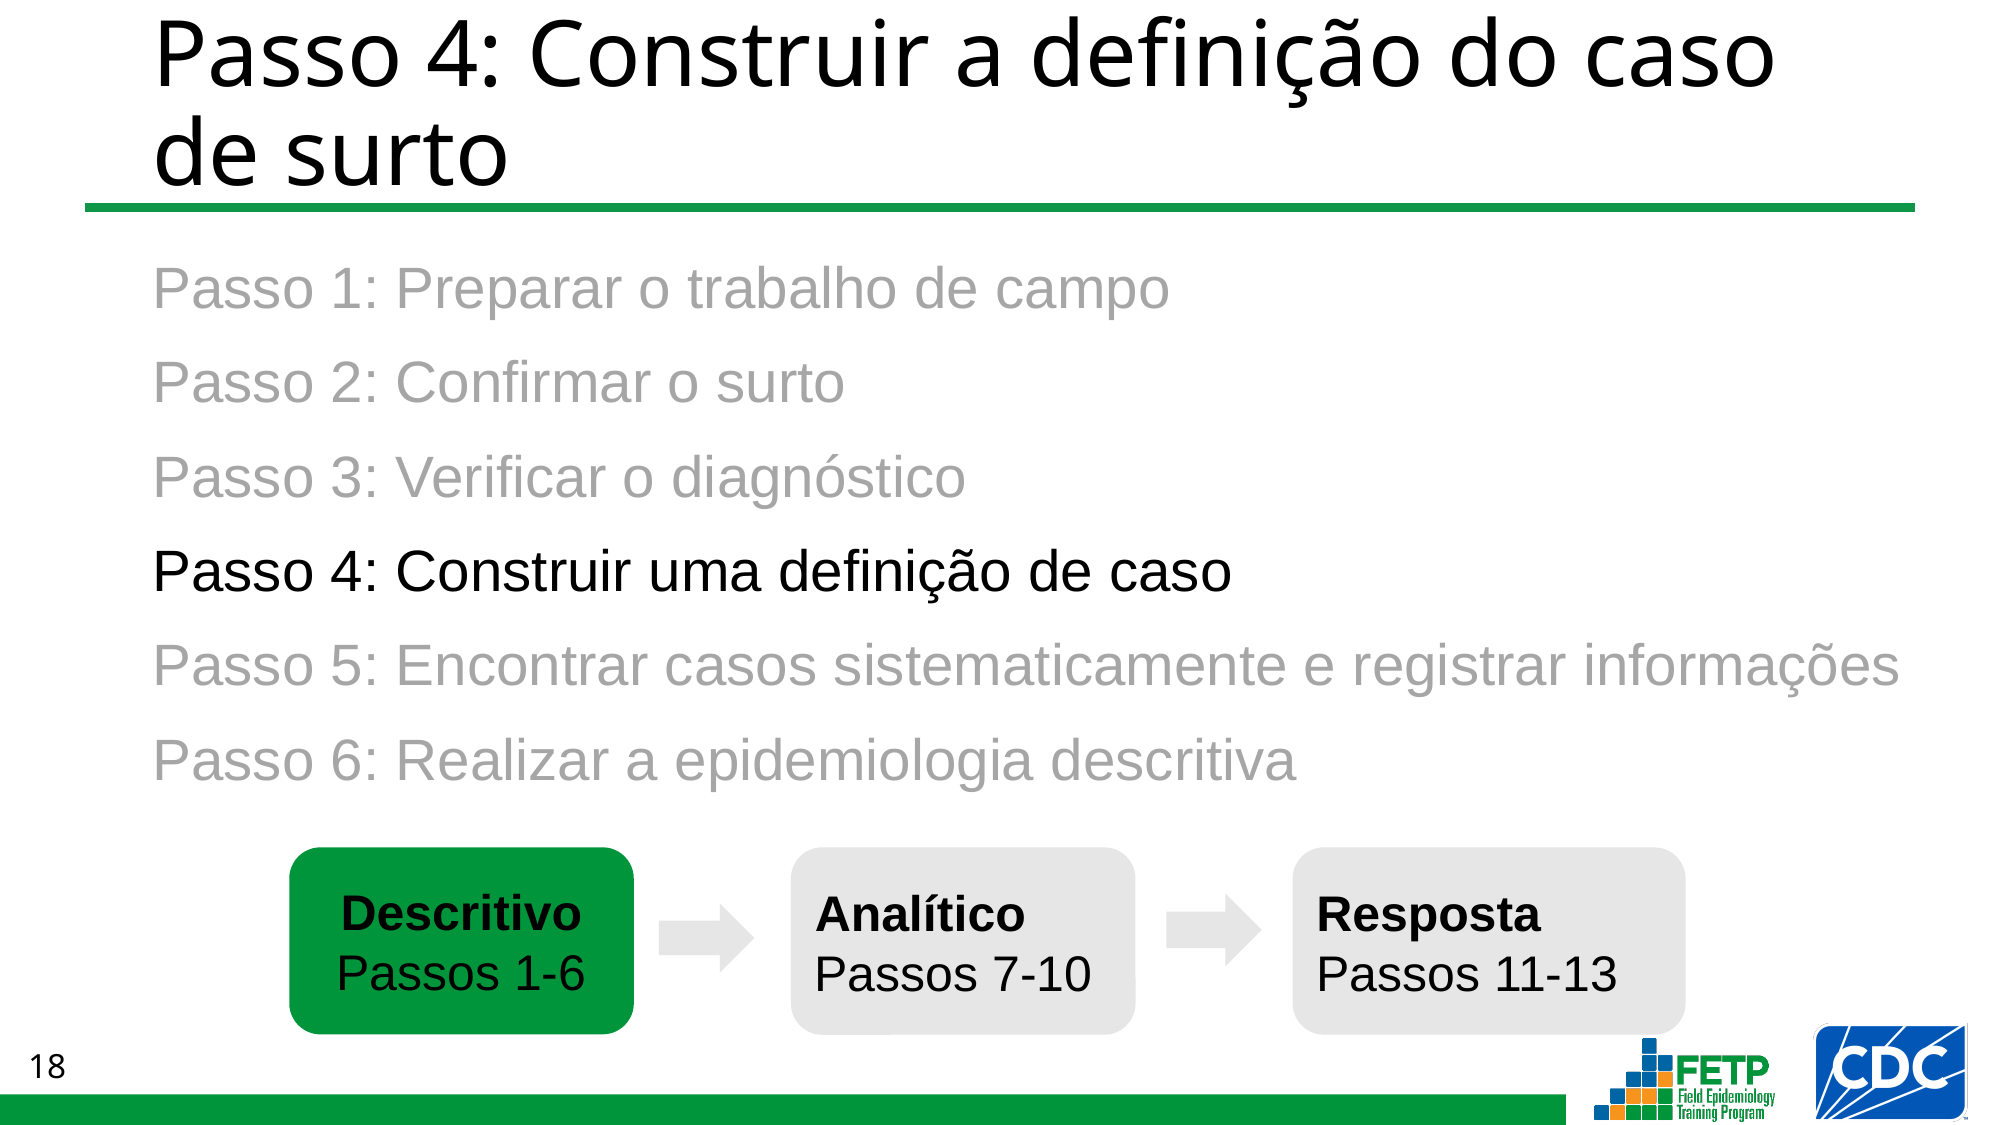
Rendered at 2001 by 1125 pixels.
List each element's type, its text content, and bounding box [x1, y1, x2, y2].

list Passo 1: Preparar o trabalho de campo Passo 2: Confirmar o surto Passo 3: Verificar o diagnóstico Passo 4: Construir uma definição de caso Passo 5: Encontrar casos sistematicamente e registrar informações Passo 6: Realizar a epidemiologia descritiva [137, 242, 1962, 1004]
picture [1594, 1038, 1775, 1122]
picture [1813, 1023, 1968, 1122]
title Passo 4: Construir a definição do caso de surto [137, 0, 1863, 207]
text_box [289, 847, 1686, 1035]
